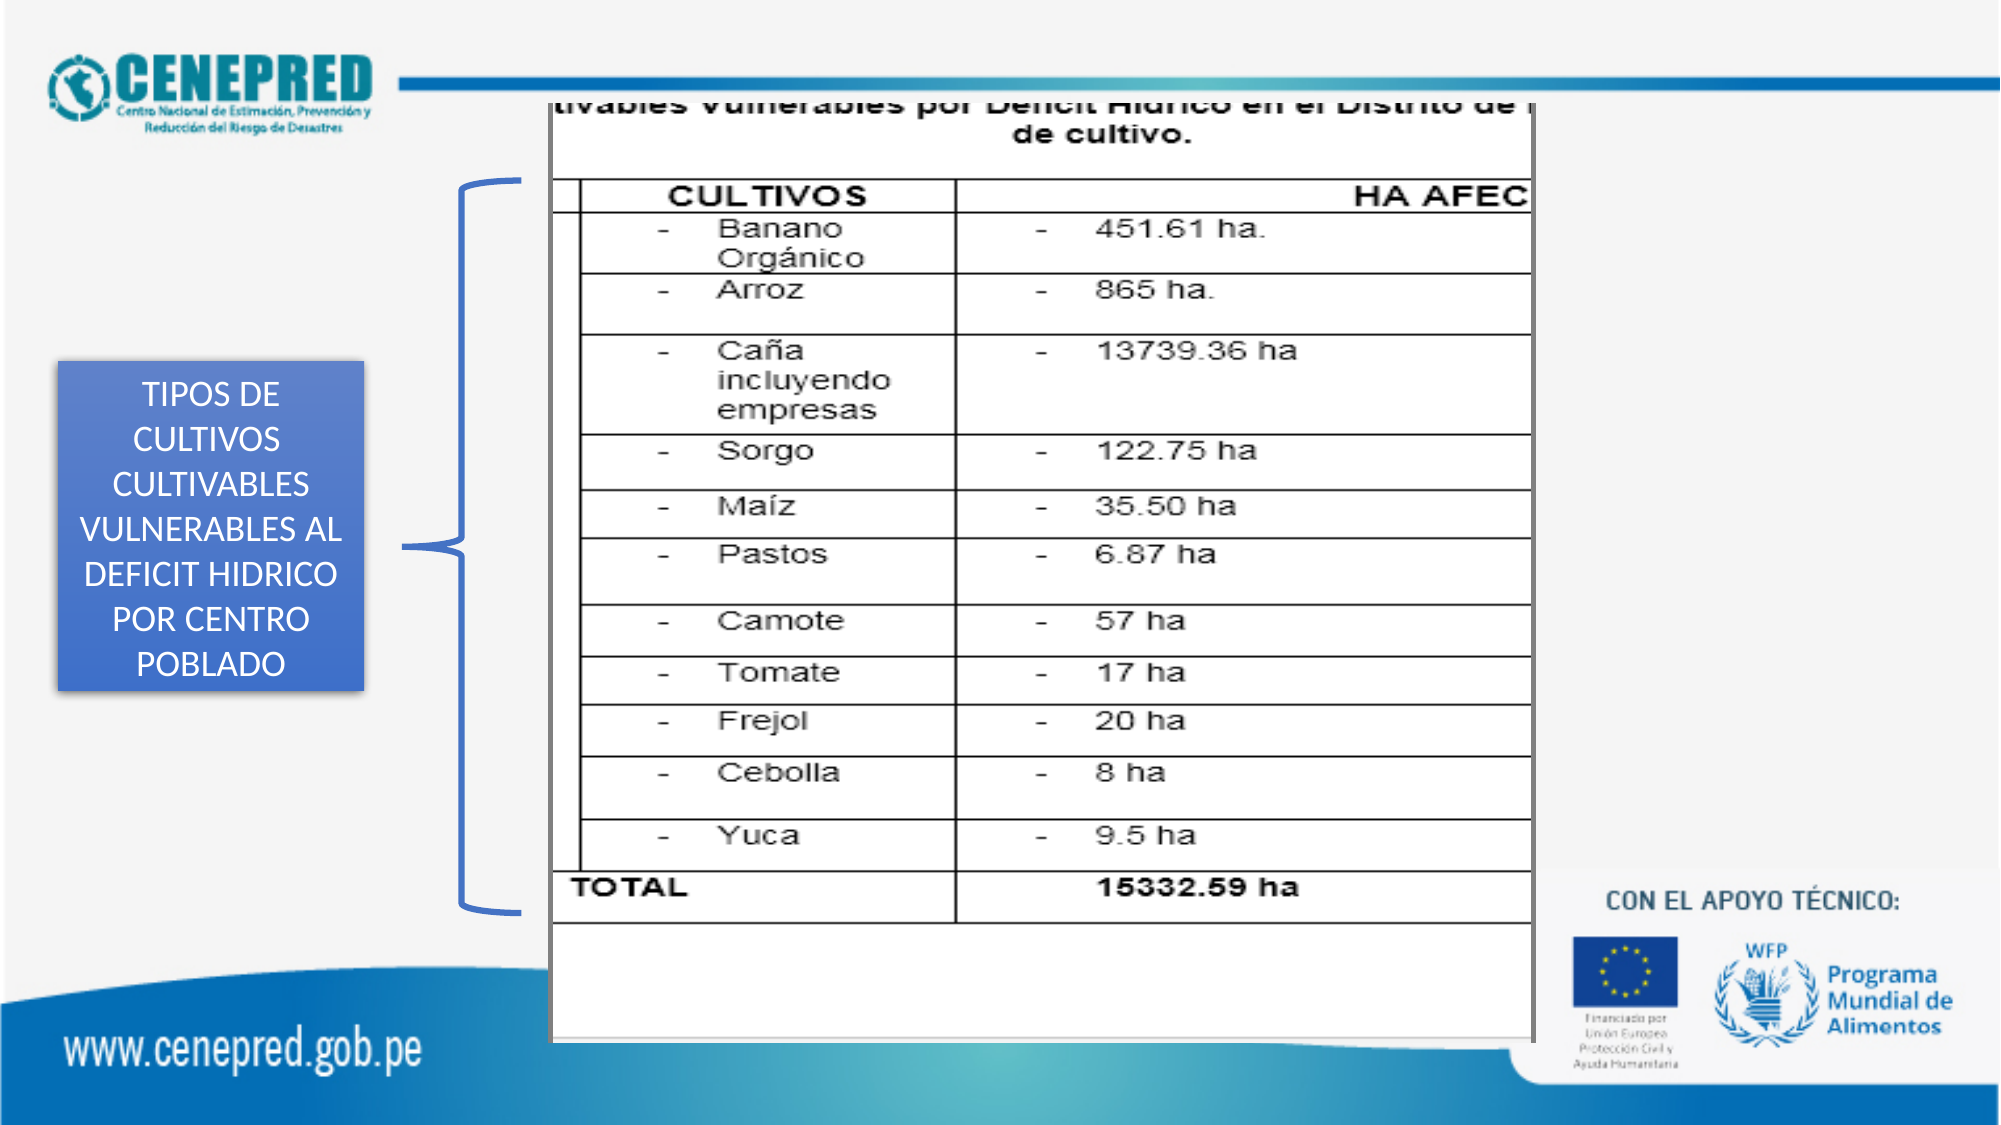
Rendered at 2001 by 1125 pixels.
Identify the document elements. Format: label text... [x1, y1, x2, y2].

text_box TIPOS DE CULTIVOS CULTIVABLES VULNERABLES AL DEFICIT HIDRICO POR CENTRO POBLADO [58, 361, 365, 691]
picture [0, 0, 2000, 1125]
text_box [401, 179, 522, 914]
